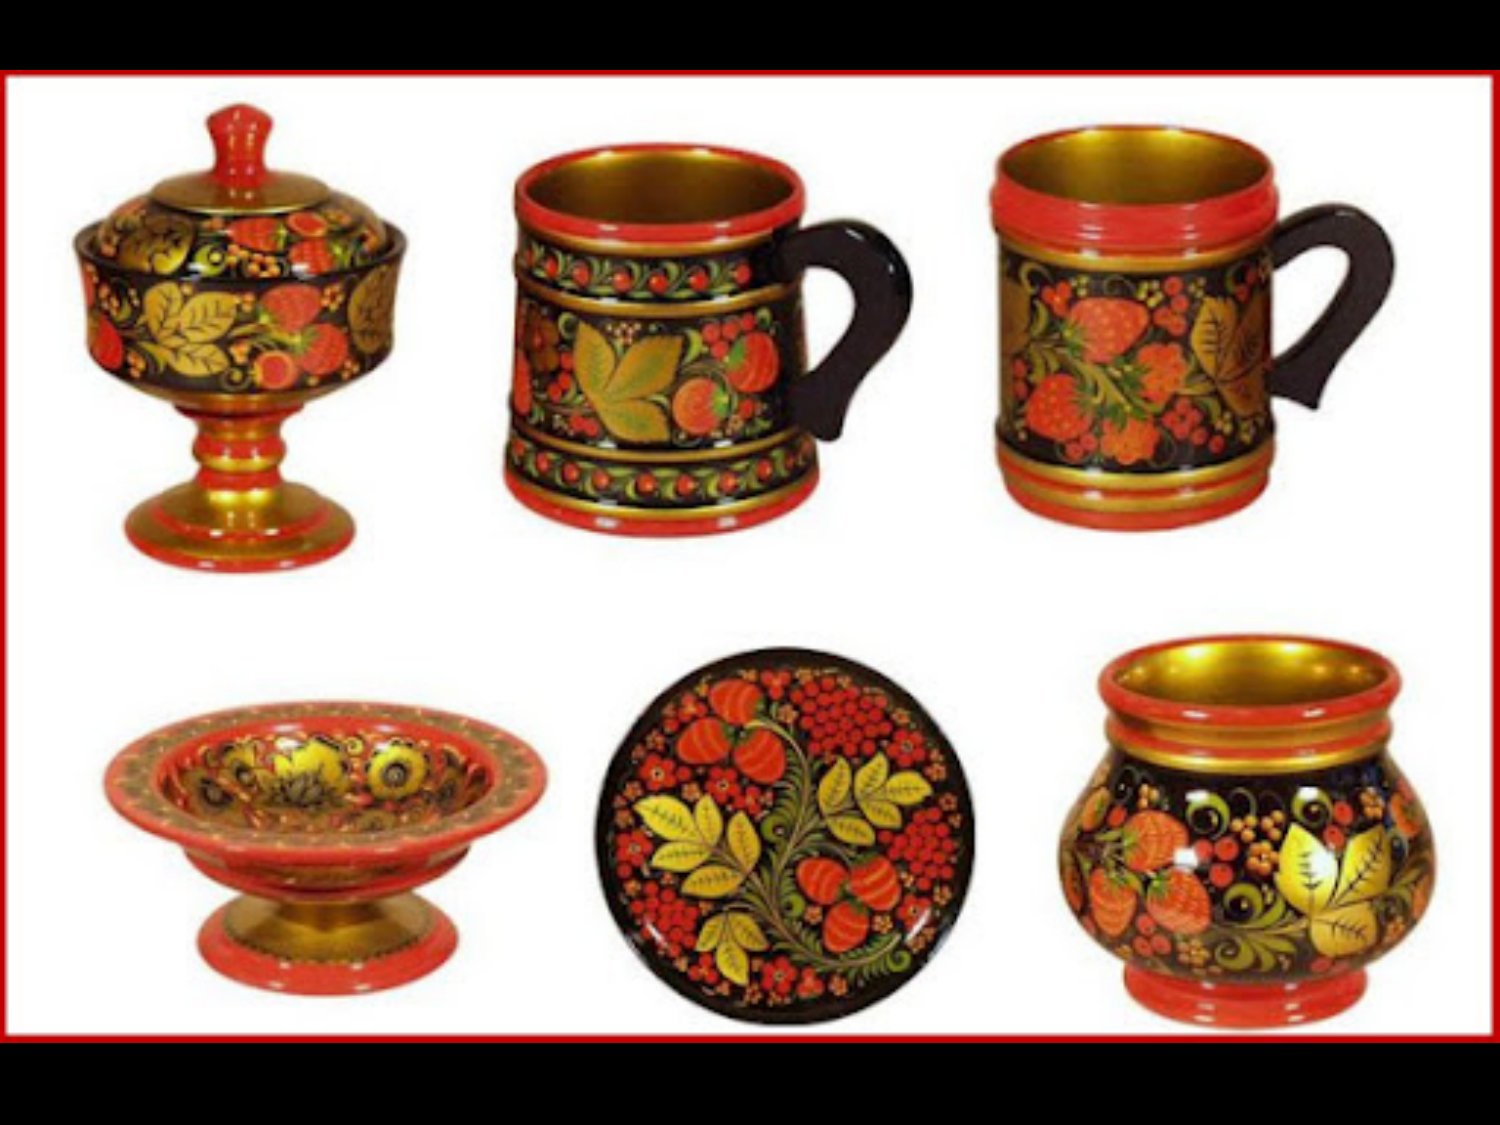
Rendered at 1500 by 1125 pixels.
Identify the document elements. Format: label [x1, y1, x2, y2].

picture [0, 70, 1500, 1043]
